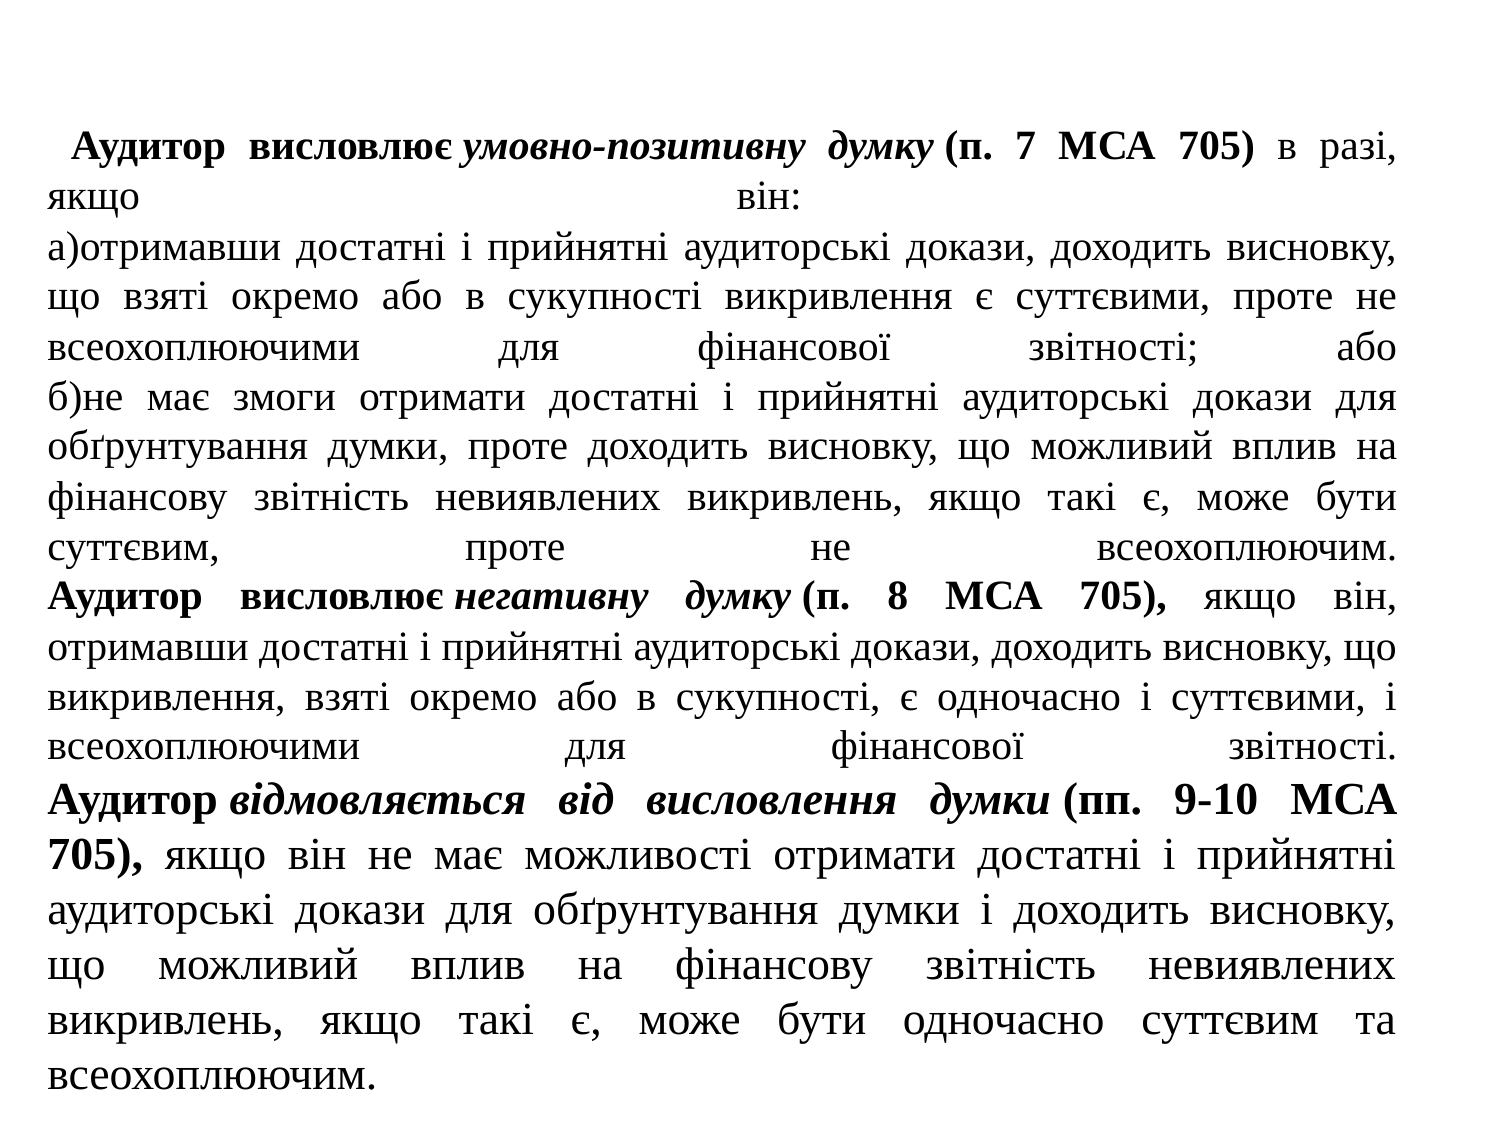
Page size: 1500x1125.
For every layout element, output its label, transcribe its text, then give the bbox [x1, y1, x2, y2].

title Аудитор висловлює умовно-позитивну думку (п. 7 МСА 705) в разі, якщо він: а)отримавши достатні і прийнятні аудиторські докази, доходить висновку, що взяті окремо або в сукупності викривлення є суттєвими, проте не всеохоплюючими для фінансової звітності; або б)не має змоги отримати достатні і прийнятні аудиторські докази для обґрунтування думки, проте доходить висновку, що можливий вплив на фінансову звітність невиявлених викривлень, якщо такі є, може бути суттєвим, проте не всеохоплюючим. Аудитор висловлює негативну думку (п. 8 МСА 705), якщо він, отримавши достатні і прийнятні аудиторські докази, доходить висновку, що викривлення, взяті окремо або в сукупності, є одночасно і суттєвими, і всеохоплюючими для фінансової звітності. Аудитор відмовляється від висловлення думки (пп. 9-10 МСА 705), якщо він не має можливості отримати достатні і прийнятні аудиторські докази для обґрунтування думки і доходить висновку, що можливий вплив на фінансову звітність невиявлених викривлень, якщо такі є, може бути одночасно суттєвим та всеохоплюючим. [47, 97, 1398, 1119]
